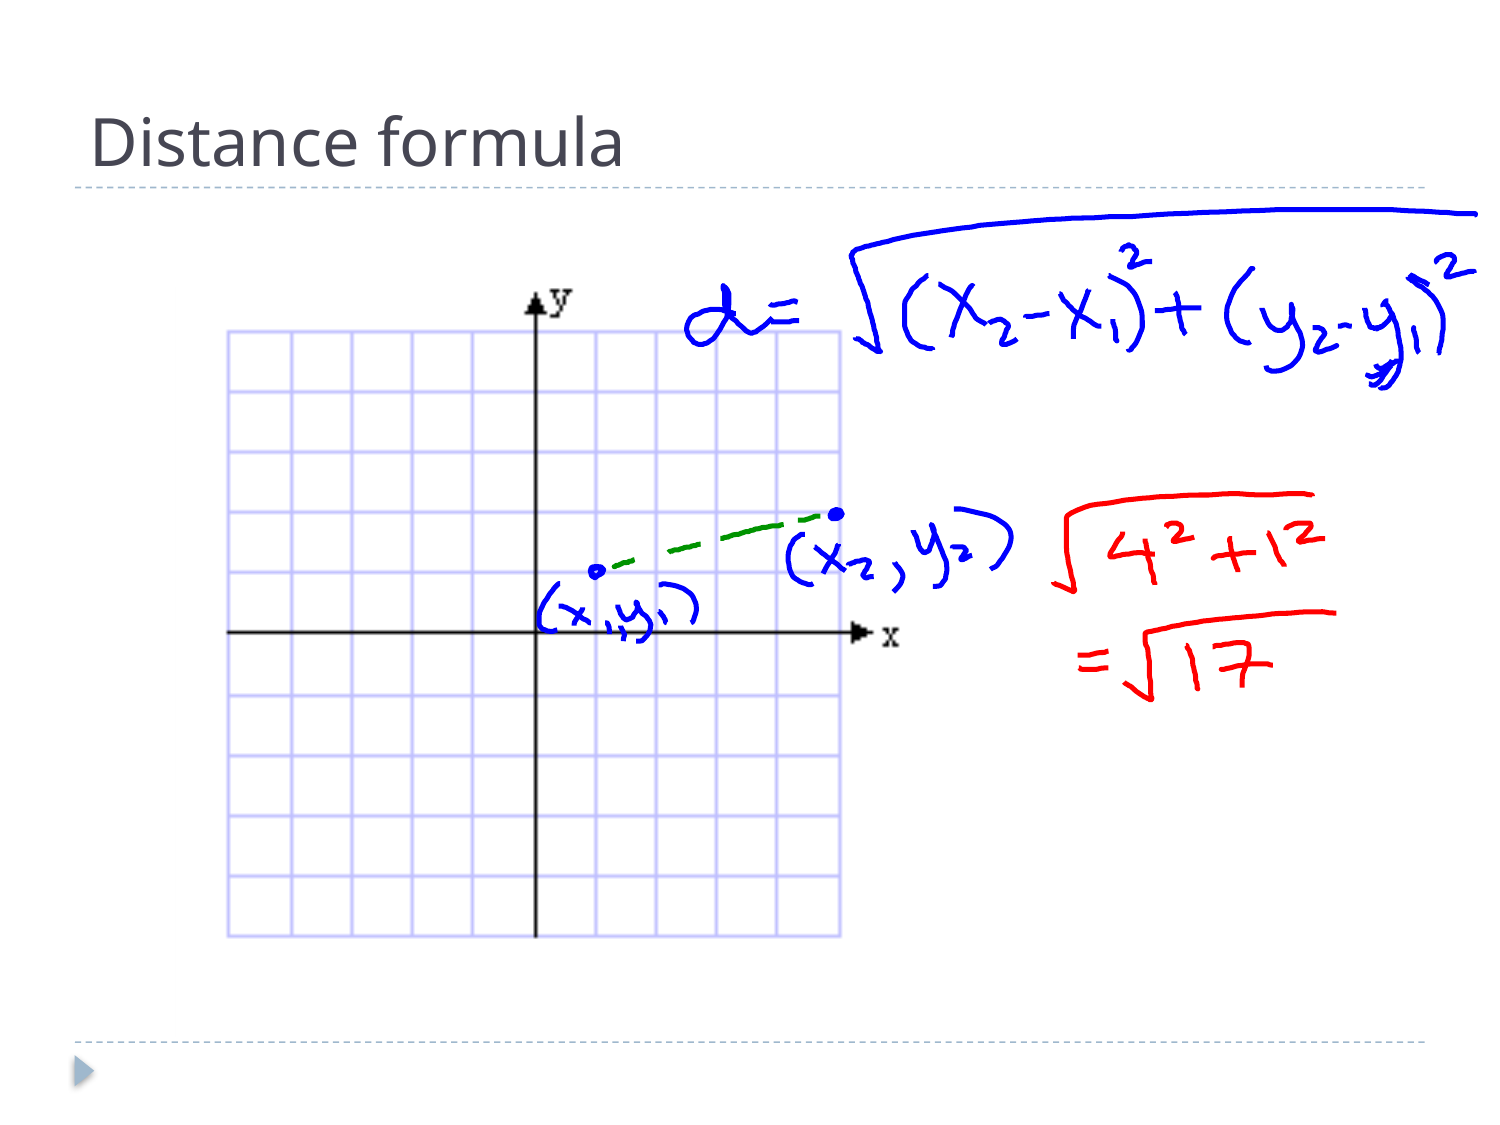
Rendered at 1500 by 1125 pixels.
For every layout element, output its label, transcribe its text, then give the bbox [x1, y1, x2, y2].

text_box [1174, 291, 1187, 336]
text_box [1312, 326, 1336, 353]
text_box [1123, 610, 1337, 701]
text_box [1367, 276, 1444, 389]
text_box [1146, 551, 1156, 585]
text_box [1185, 644, 1199, 690]
text_box [1435, 253, 1475, 278]
text_box [1212, 641, 1250, 667]
text_box [1111, 284, 1144, 351]
text_box [1154, 307, 1178, 312]
text_box [1261, 303, 1304, 372]
text_box [1052, 492, 1314, 593]
text_box [1024, 312, 1050, 318]
text_box [1078, 667, 1109, 671]
text_box [1228, 537, 1235, 553]
text_box [1267, 532, 1286, 567]
text_box [1081, 312, 1102, 327]
text_box [1285, 522, 1326, 543]
text_box [972, 315, 987, 326]
text_box [1212, 551, 1257, 559]
text_box [1072, 292, 1089, 339]
text_box [1225, 267, 1254, 344]
text_box [912, 523, 948, 588]
text_box [1220, 663, 1273, 671]
text_box [988, 318, 1018, 346]
text_box [953, 508, 1012, 571]
text_box [1061, 297, 1080, 315]
text_box [1112, 319, 1118, 342]
text_box [1231, 556, 1239, 573]
text_box [1077, 650, 1109, 656]
title Distance formula [75, 24, 1425, 188]
text_box [850, 208, 1477, 327]
text_box [951, 546, 973, 561]
text_box [950, 317, 961, 338]
text_box [1229, 668, 1246, 688]
text_box [912, 323, 934, 351]
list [174, 287, 906, 1038]
